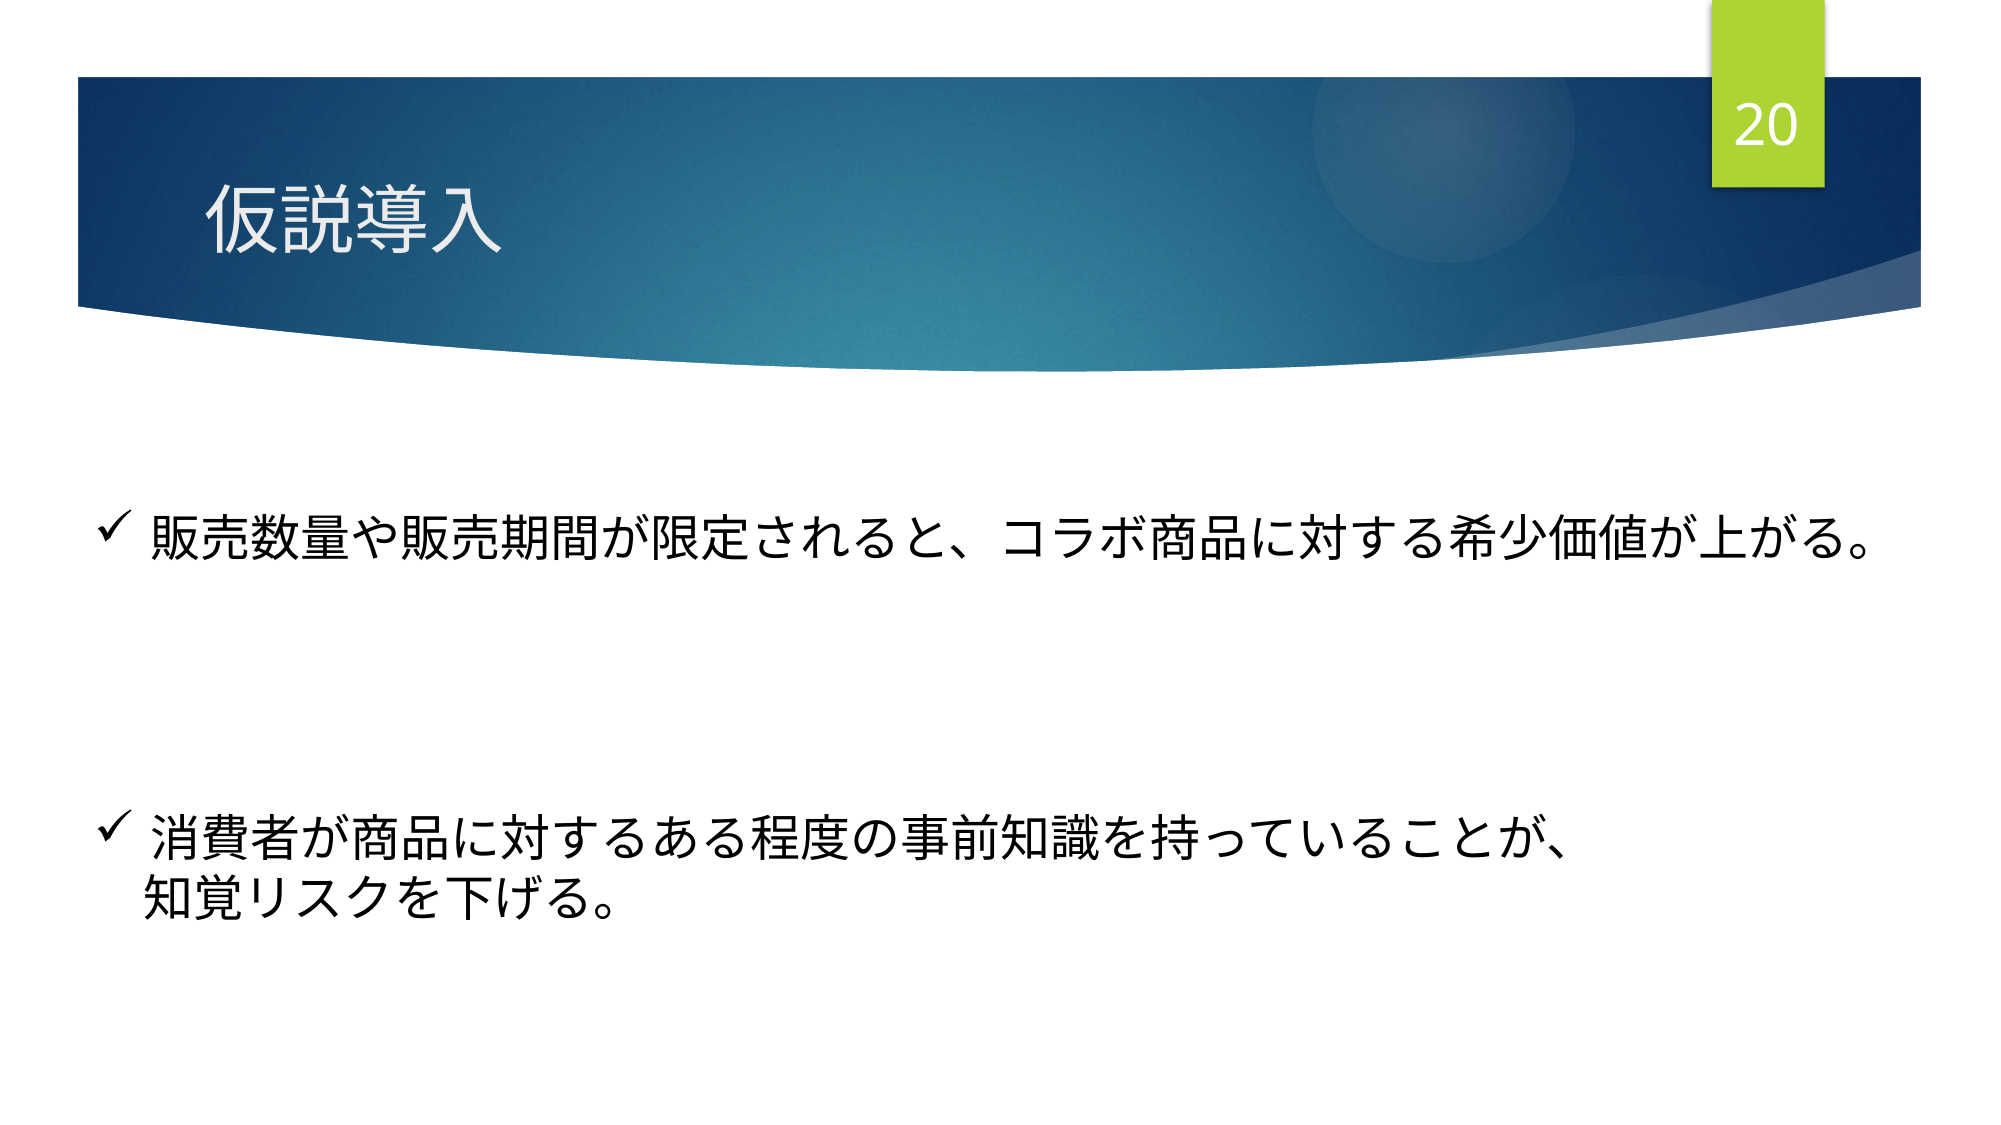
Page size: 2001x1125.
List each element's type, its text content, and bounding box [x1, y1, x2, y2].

text_box 販売数量や販売期間が限定されると、コラボ商品に対する希少価値が上がる。 消費者が商品に対するある程度の事前知識を持っていることが、 知覚リスクを下げる。 [79, 259, 1962, 1055]
title 仮説導入 [189, 159, 1627, 259]
slide_number 20 [1698, 48, 1836, 175]
